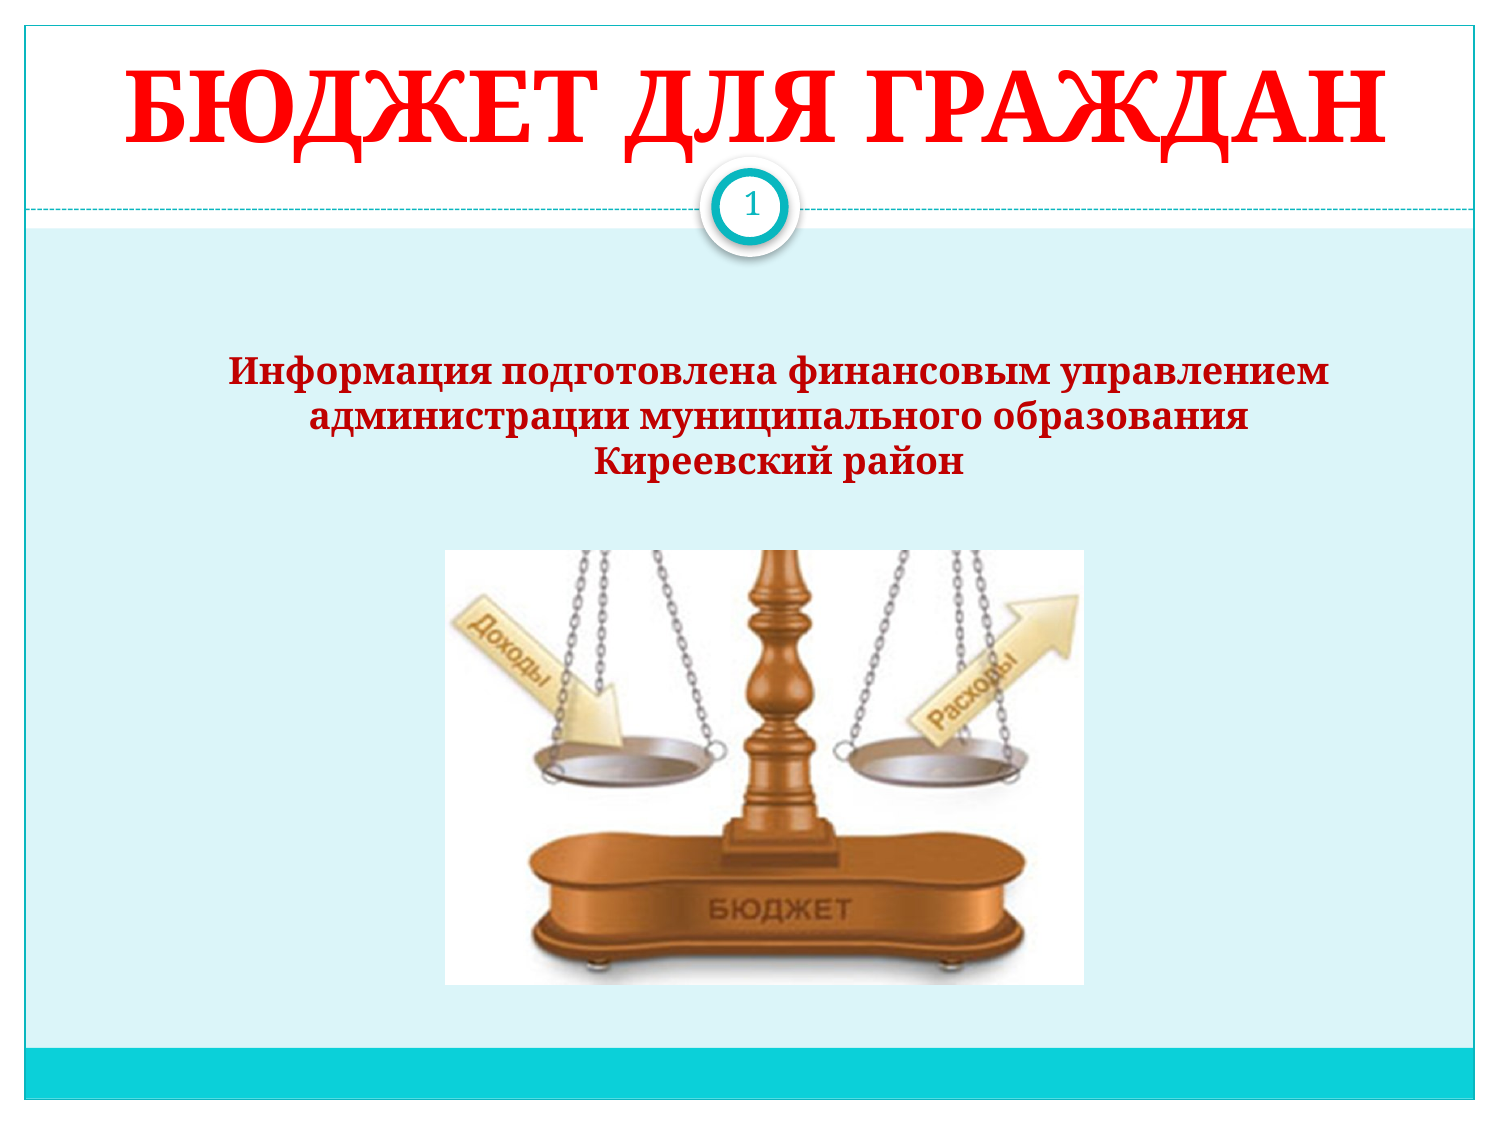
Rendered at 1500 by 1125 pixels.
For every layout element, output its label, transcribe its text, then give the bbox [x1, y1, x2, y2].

text_box Информация подготовлена финансовым управлением администрации муниципального образования Киреевский район [175, 339, 1383, 490]
picture [445, 550, 1084, 985]
text_box БЮДЖЕТ ДЛЯ ГРАЖДАН [35, 35, 1477, 170]
slide_number 1 [715, 170, 791, 241]
